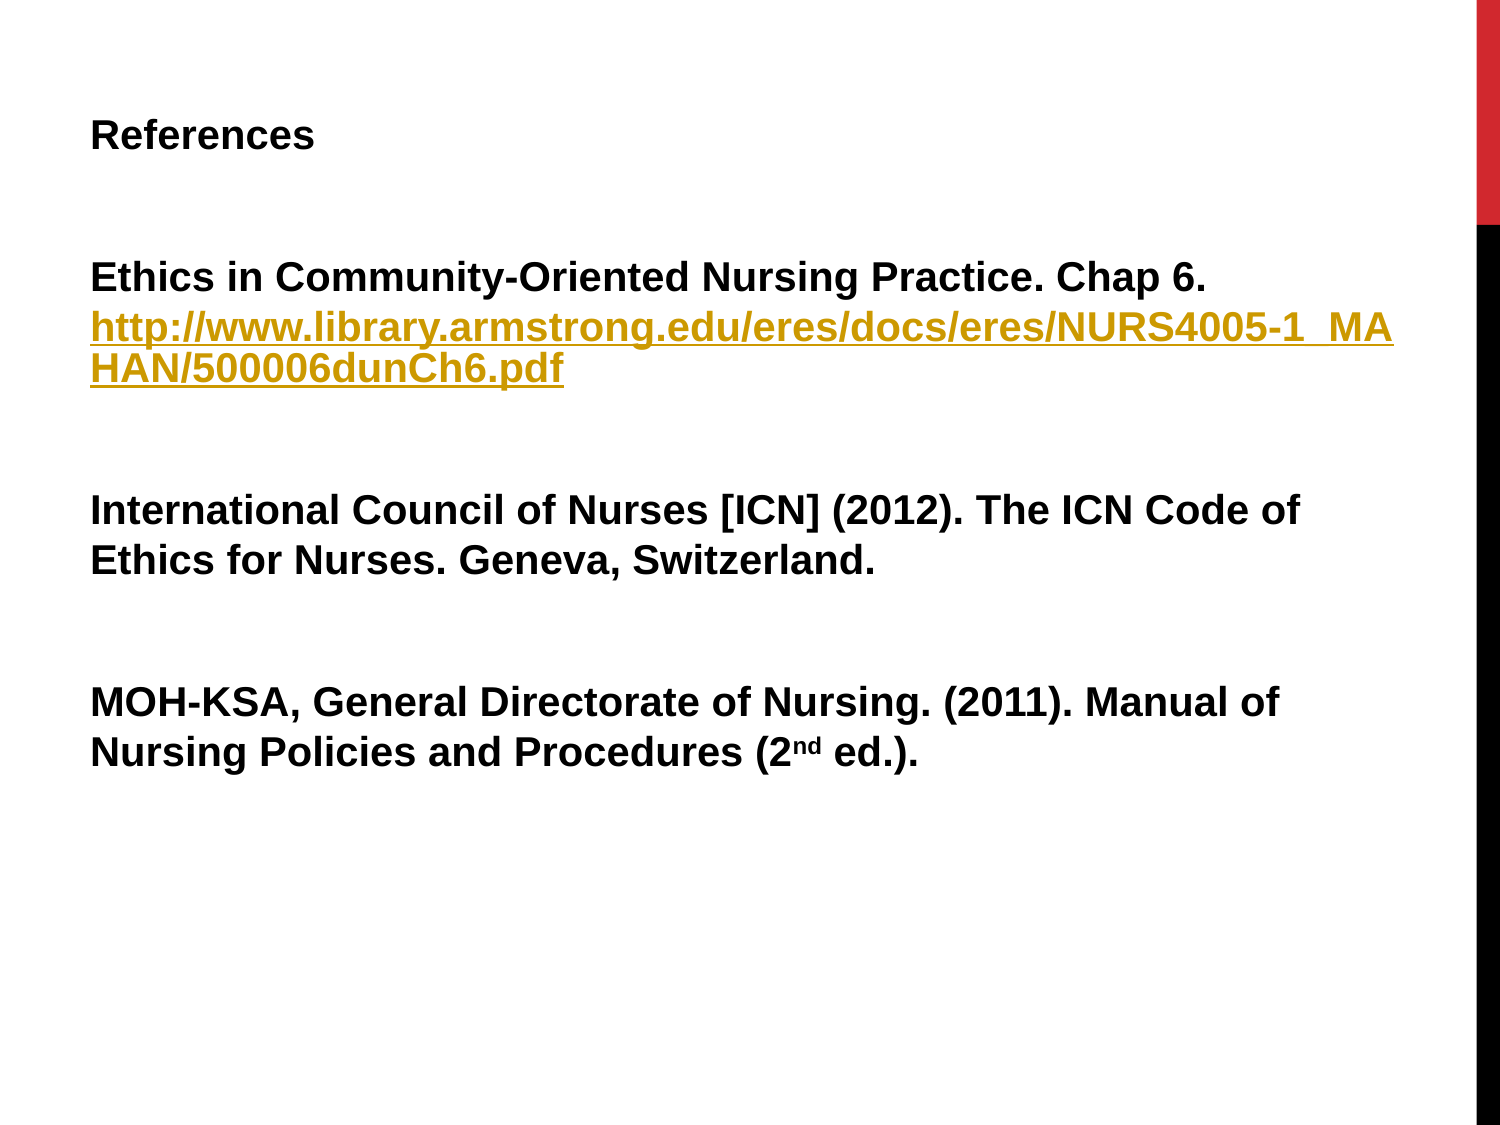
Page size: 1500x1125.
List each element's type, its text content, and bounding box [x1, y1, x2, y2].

list References Ethics in Community-Oriented Nursing Practice. Chap 6. http://www.library.armstrong.edu/eres/docs/eres/NURS4005-1_MAHAN/500006dunCh6.pdf International Council of Nurses [ICN] (2012). The ICN Code of Ethics for Nurses. Geneva, Switzerland. MOH-KSA, General Directorate of Nursing. (2011). Manual of Nursing Policies and Procedures (2nd ed.). [75, 99, 1425, 1005]
